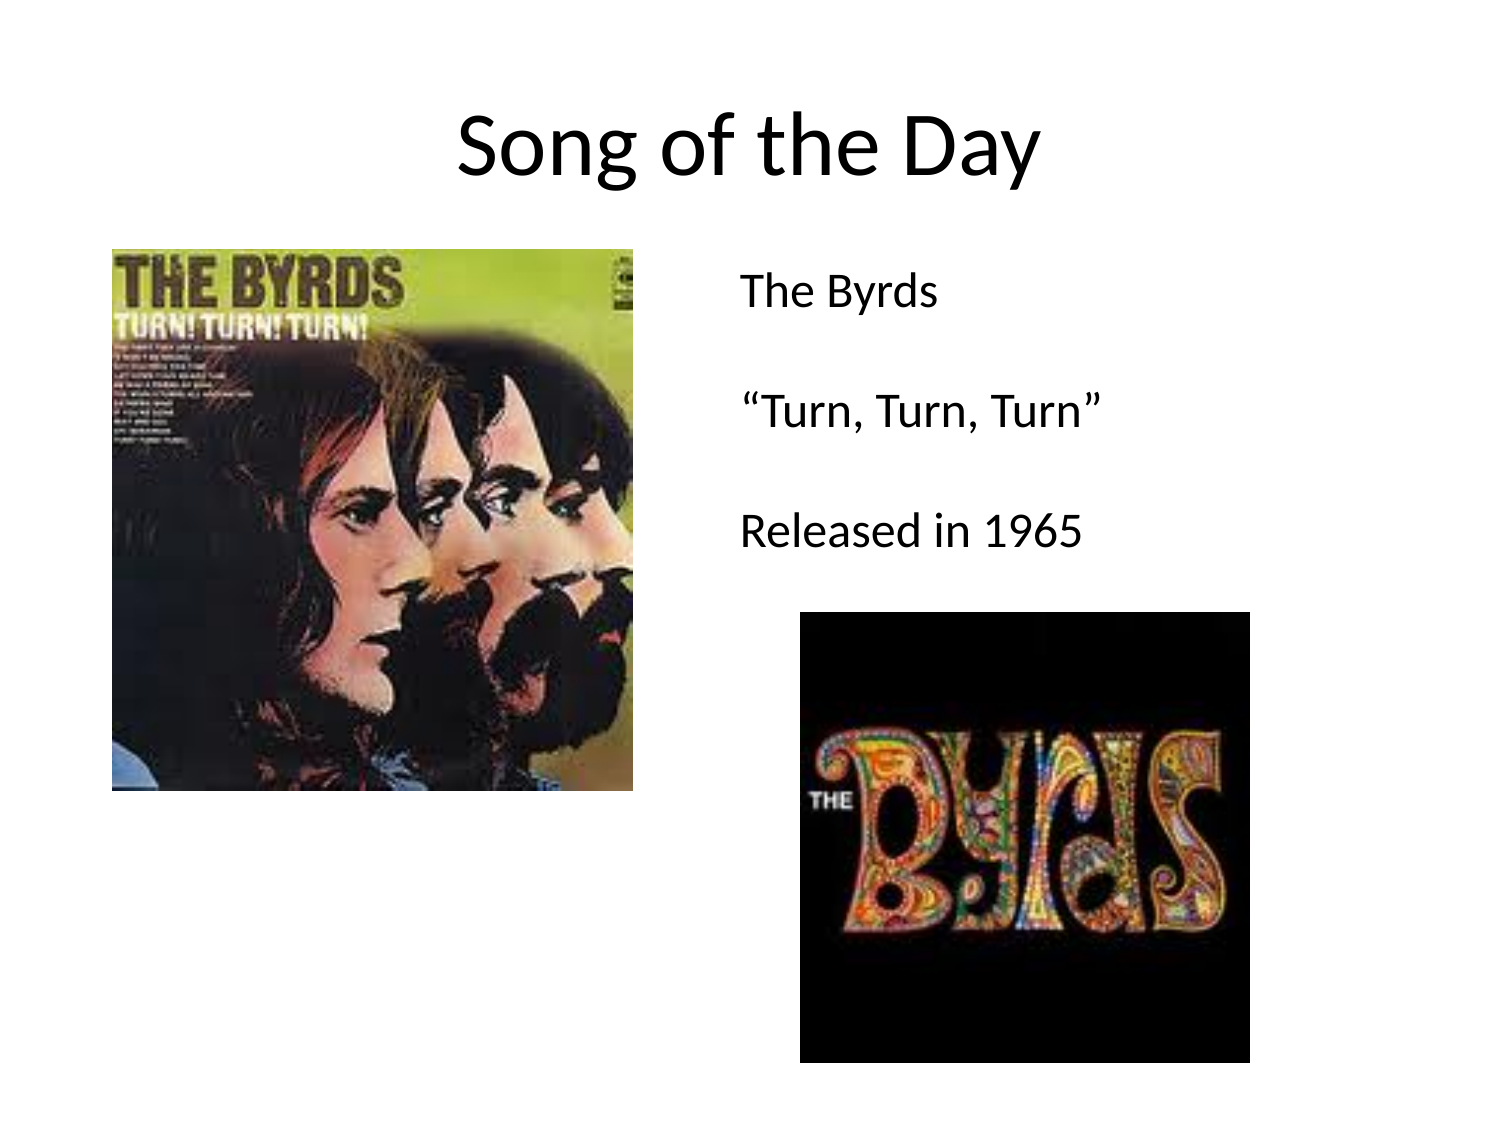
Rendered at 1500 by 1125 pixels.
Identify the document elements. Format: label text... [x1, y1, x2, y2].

picture [799, 612, 1251, 1063]
text_box The Byrds “Turn, Turn, Turn” Released in 1965 [724, 249, 1313, 565]
title Song of the Day [75, 45, 1425, 233]
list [112, 249, 633, 791]
